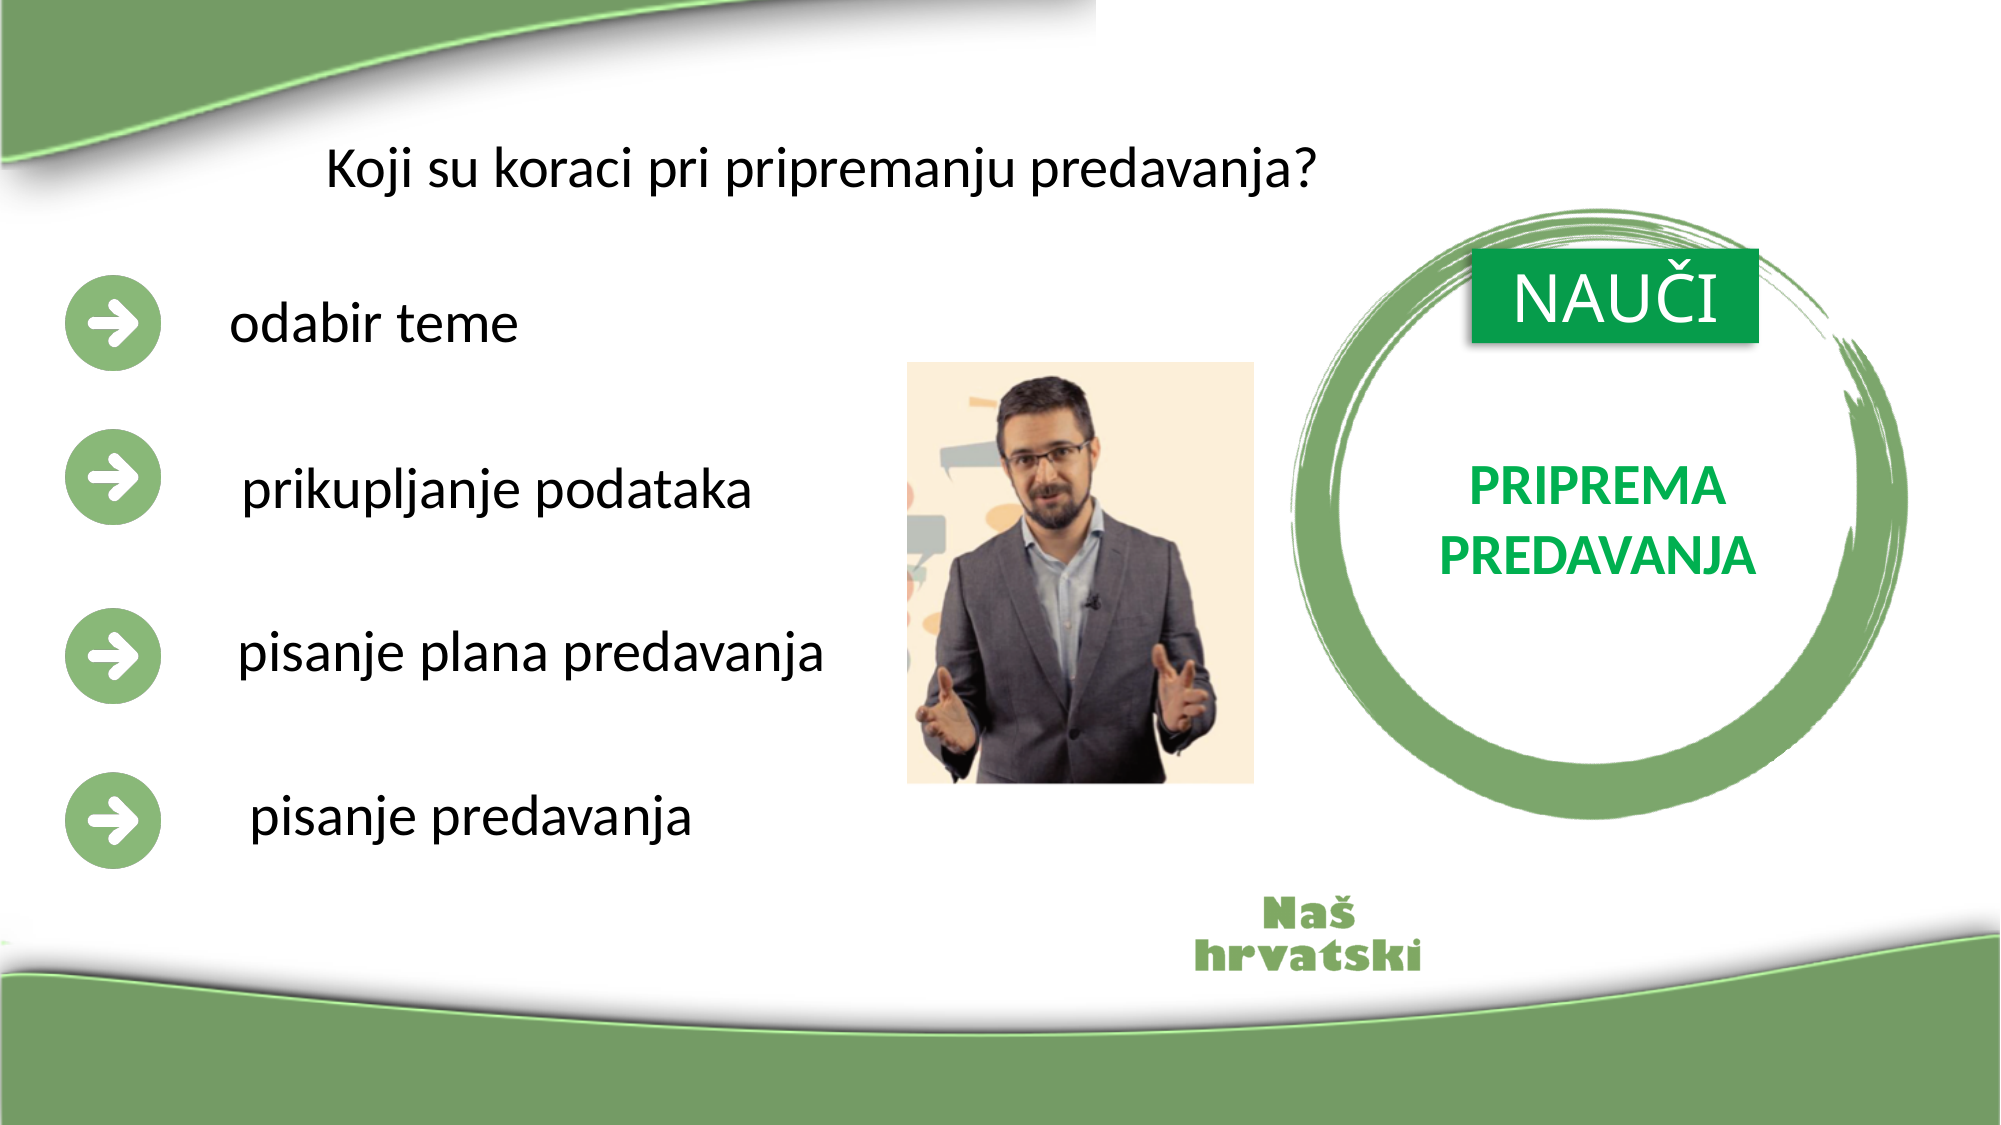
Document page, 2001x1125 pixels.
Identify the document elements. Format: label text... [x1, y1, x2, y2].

text_box pisanje plana predavanja [223, 605, 892, 690]
text_box prikupljanje podataka [227, 442, 430, 528]
picture [902, 27, 1254, 1125]
picture [62, 769, 164, 872]
text_box Koji su koraci pri pripremanju predavanja? [1098, 122, 1410, 207]
text_box odabir teme [215, 276, 430, 361]
picture [1291, 208, 1906, 815]
text_box Koji su koraci pri pripremanju predavanja? [601, 122, 902, 207]
picture [1158, 871, 1465, 987]
picture [430, 0, 601, 601]
text_box prikupljanje podataka [601, 442, 829, 528]
picture [62, 426, 164, 528]
picture [62, 605, 164, 707]
text_box pisanje predavanja [234, 769, 810, 855]
text_box Koji su koraci pri pripremanju predavanja? [311, 122, 430, 207]
picture [62, 272, 164, 375]
